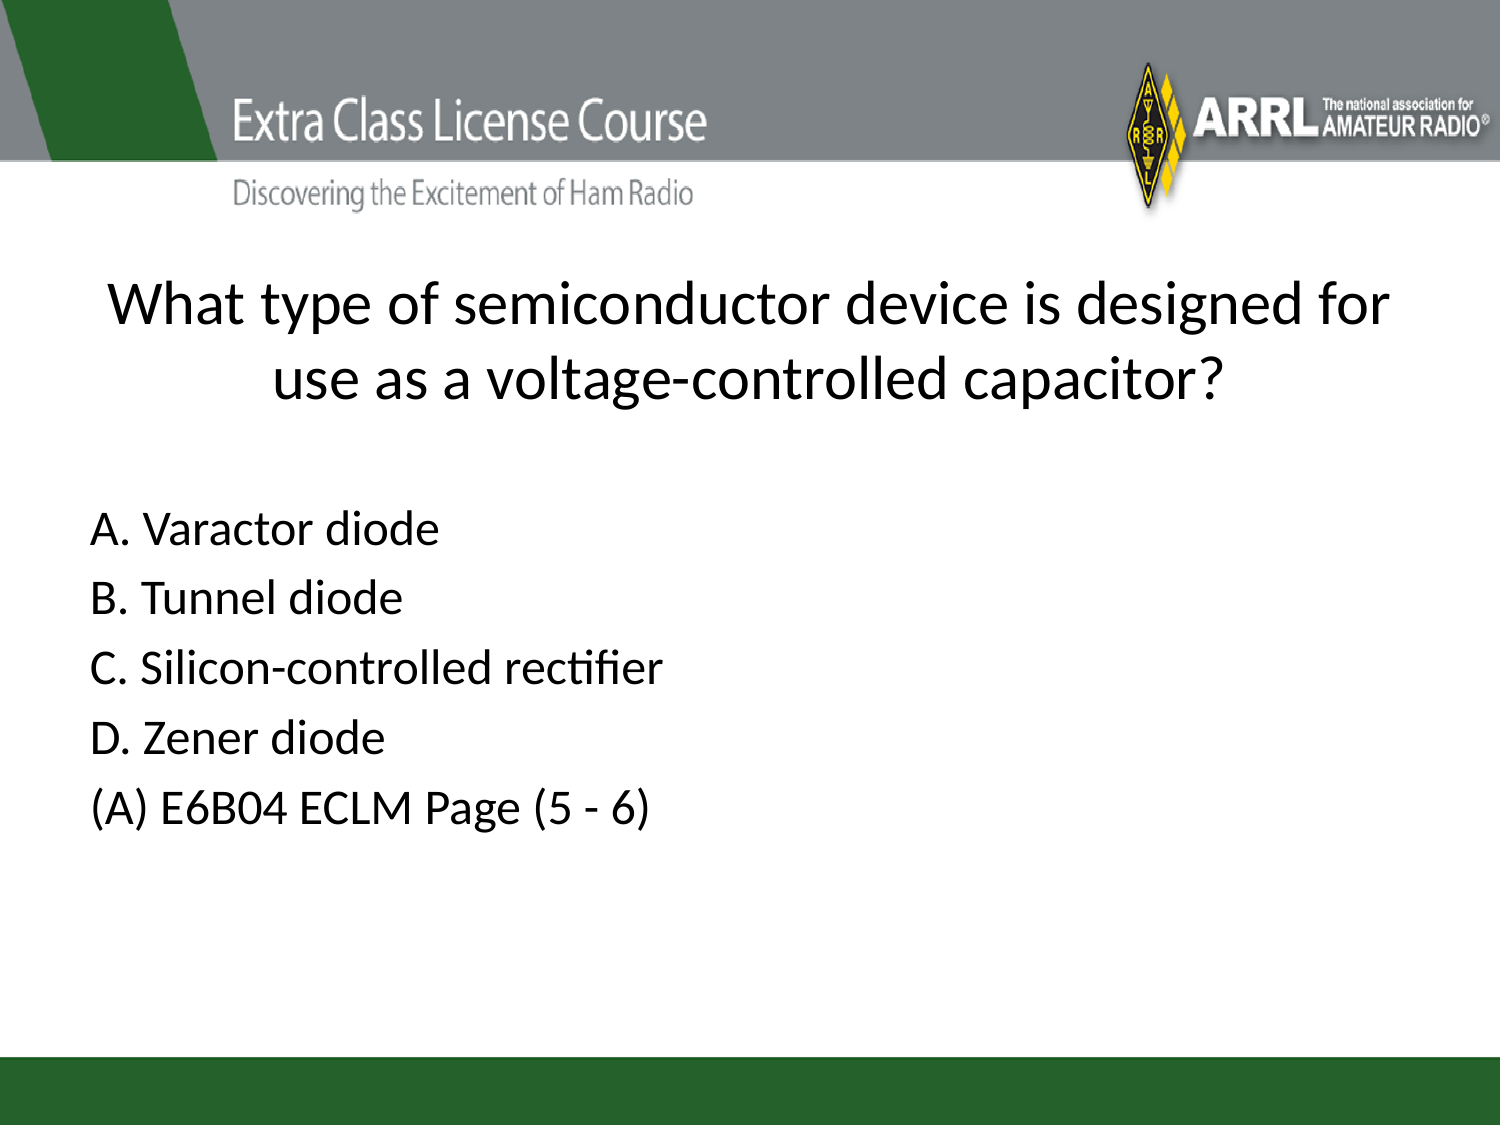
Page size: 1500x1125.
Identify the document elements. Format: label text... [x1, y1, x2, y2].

list A. Varactor diode B. Tunnel diode C. Silicon-controlled rectifier D. Zener diode (A) E6B04 ECLM Page (5 - 6) [75, 487, 1425, 1005]
picture [0, 0, 1500, 1125]
title What type of semiconductor device is designed for use as a voltage-controlled capacitor? [75, 254, 1425, 435]
